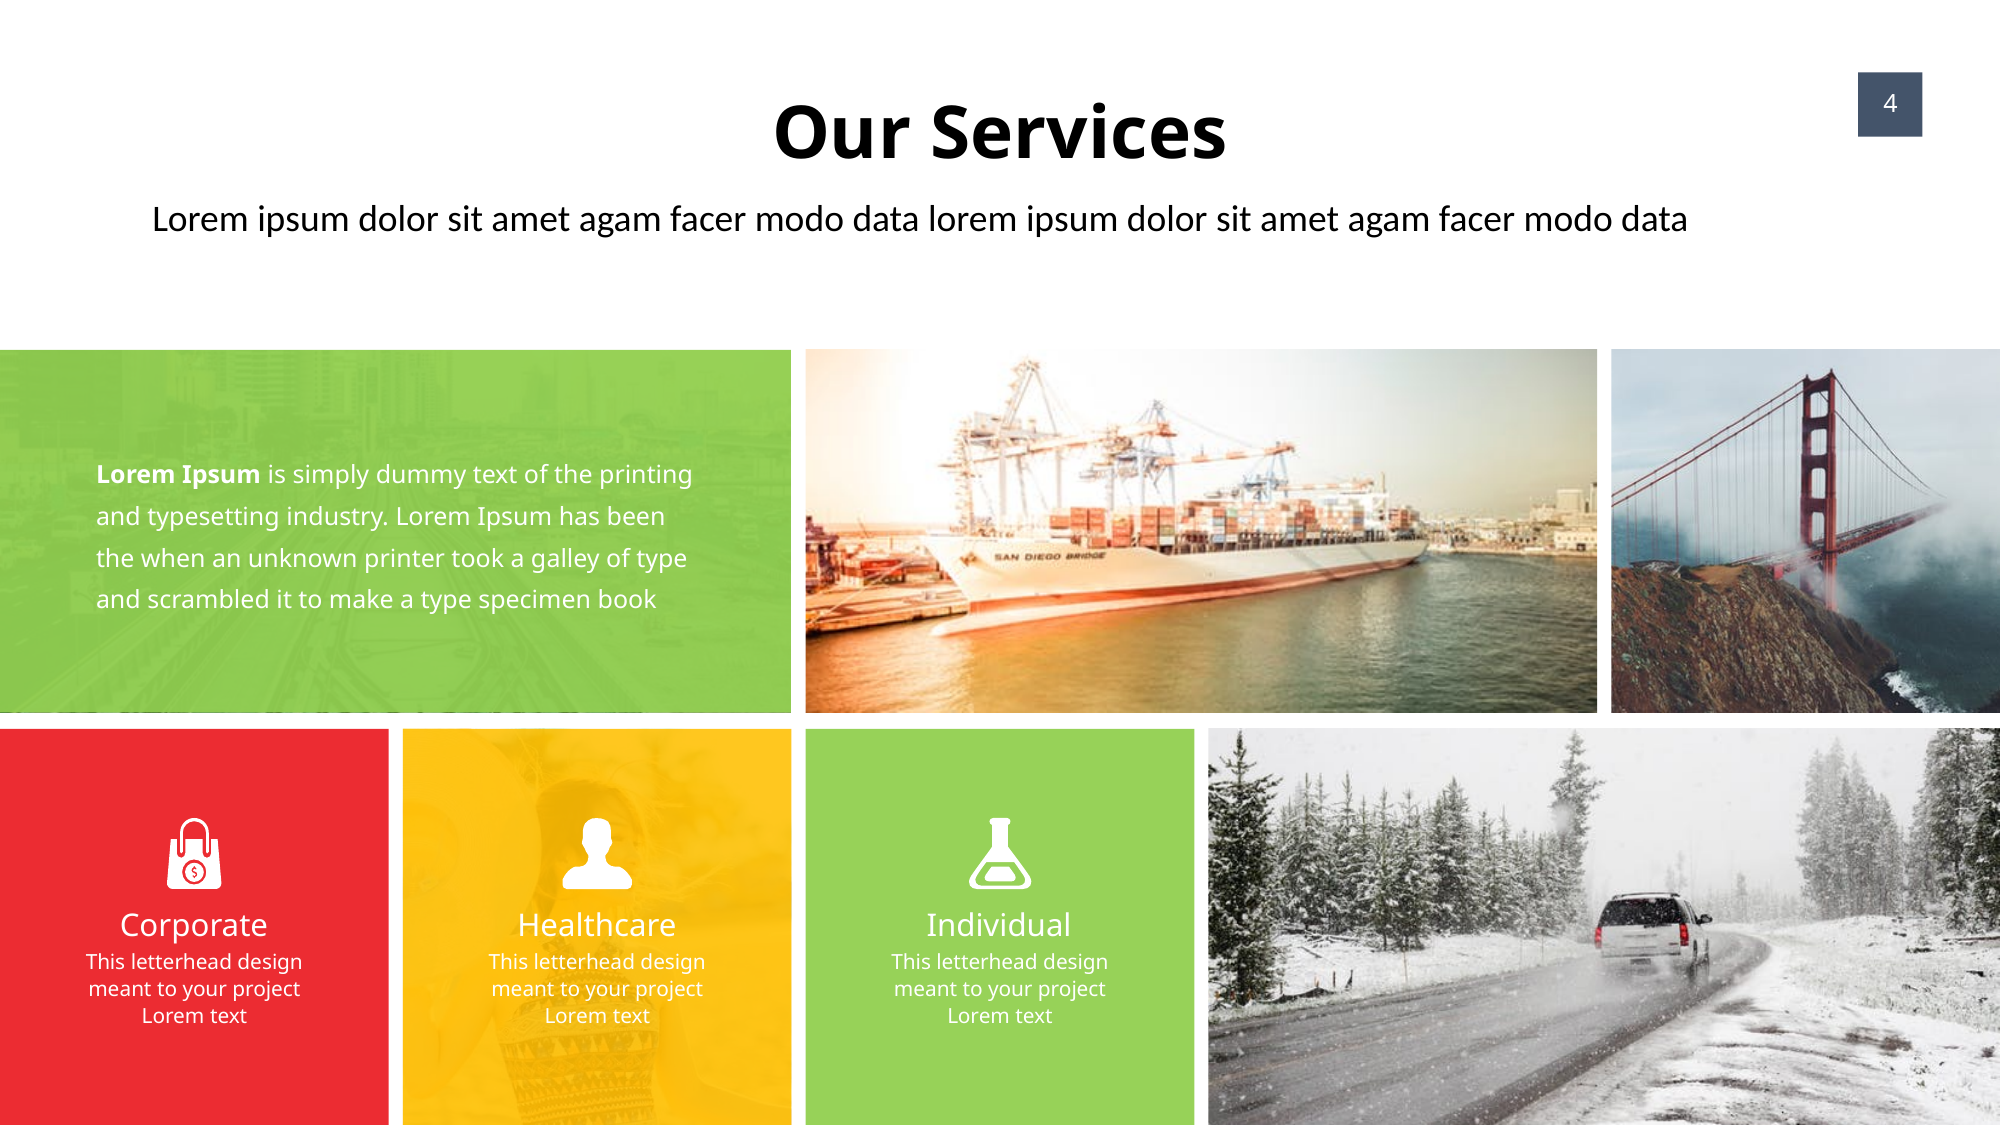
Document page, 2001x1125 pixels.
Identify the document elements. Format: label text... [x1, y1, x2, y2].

picture [1208, 728, 2000, 1125]
text_box [0, 728, 390, 1125]
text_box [466, 817, 729, 1036]
text_box [805, 728, 1195, 1125]
title Our Services [137, 78, 1863, 186]
picture [1611, 349, 2000, 713]
picture [805, 349, 1598, 713]
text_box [65, 817, 324, 1036]
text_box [871, 817, 1129, 1036]
picture [0, 349, 791, 713]
subtitle Lorem ipsum dolor sit amet agam facer modo data lorem ipsum dolor sit amet agam facer modo data [137, 186, 1863, 227]
slide_number 4 [1863, 78, 1927, 130]
picture [402, 728, 792, 1125]
